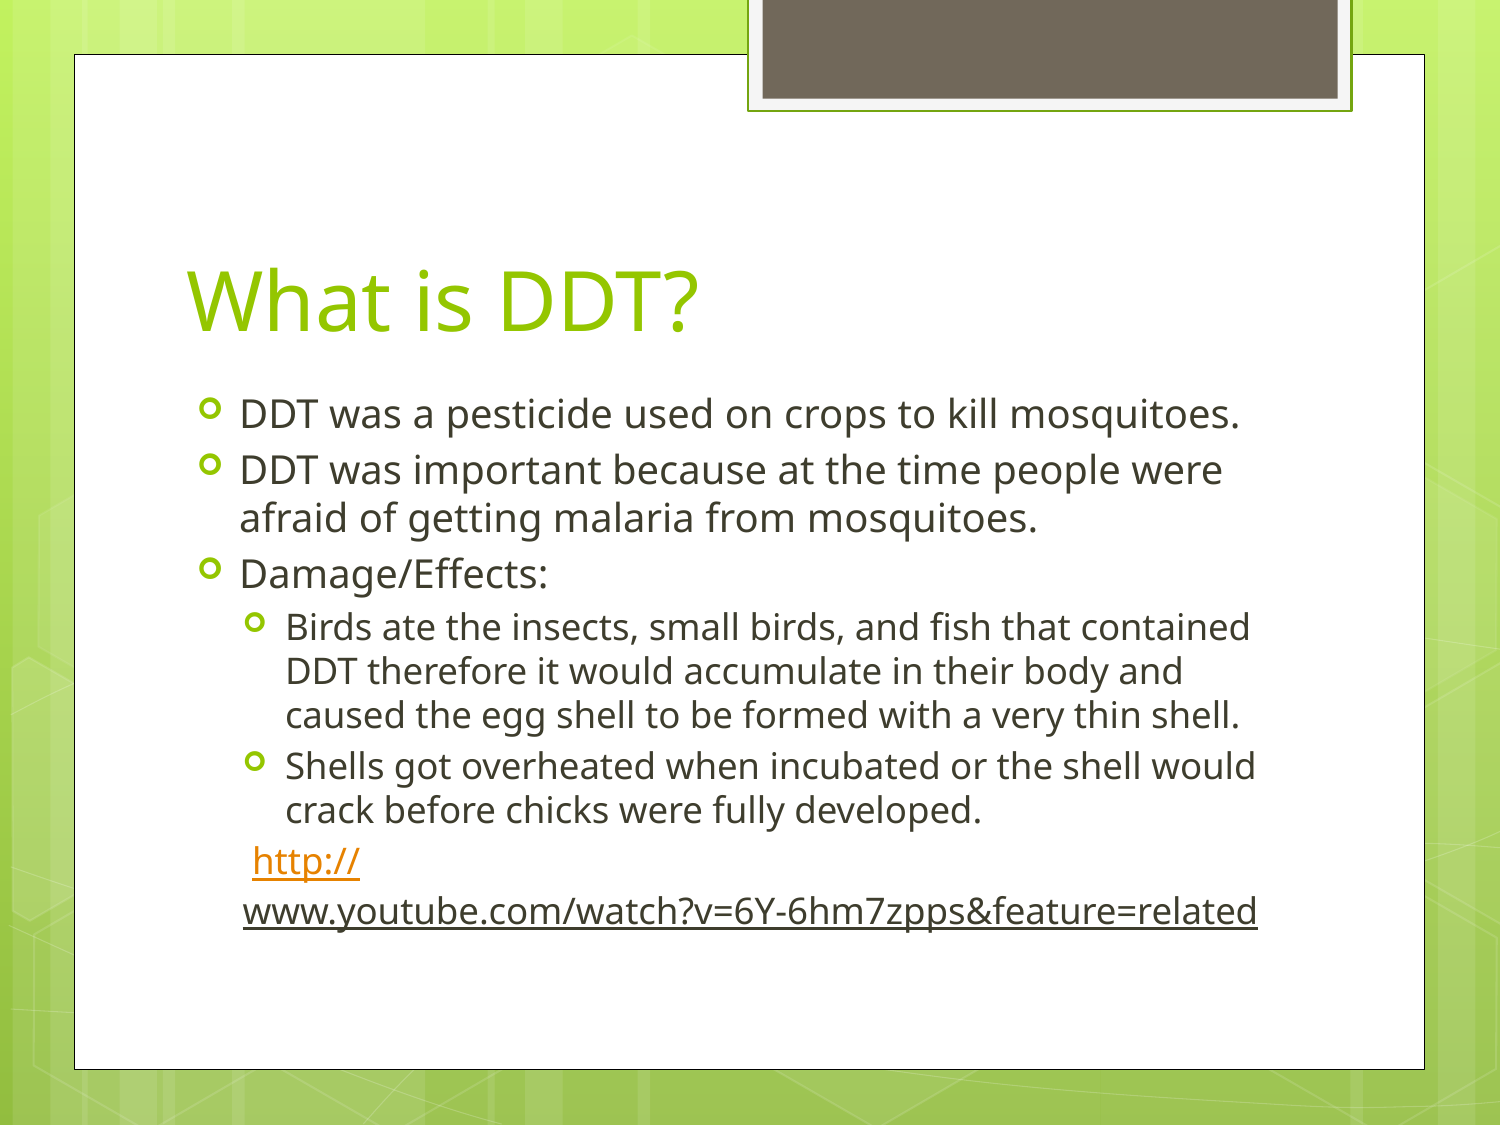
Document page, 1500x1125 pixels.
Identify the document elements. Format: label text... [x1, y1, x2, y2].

title What is DDT? [171, 168, 1324, 357]
list DDT was a pesticide used on crops to kill mosquitoes. DDT was important because at the time people were afraid of getting malaria from mosquitoes. Damage/Effects: Birds ate the insects, small birds, and fish that contained DDT therefore it would accumulate in their body and caused the egg shell to be formed with a very thin shell. Shells got overheated when incubated or the shell would crack before chicks were fully developed. http://www.youtube.com/watch?v=6Y-6hm7zpps&feature=related [171, 381, 1283, 957]
